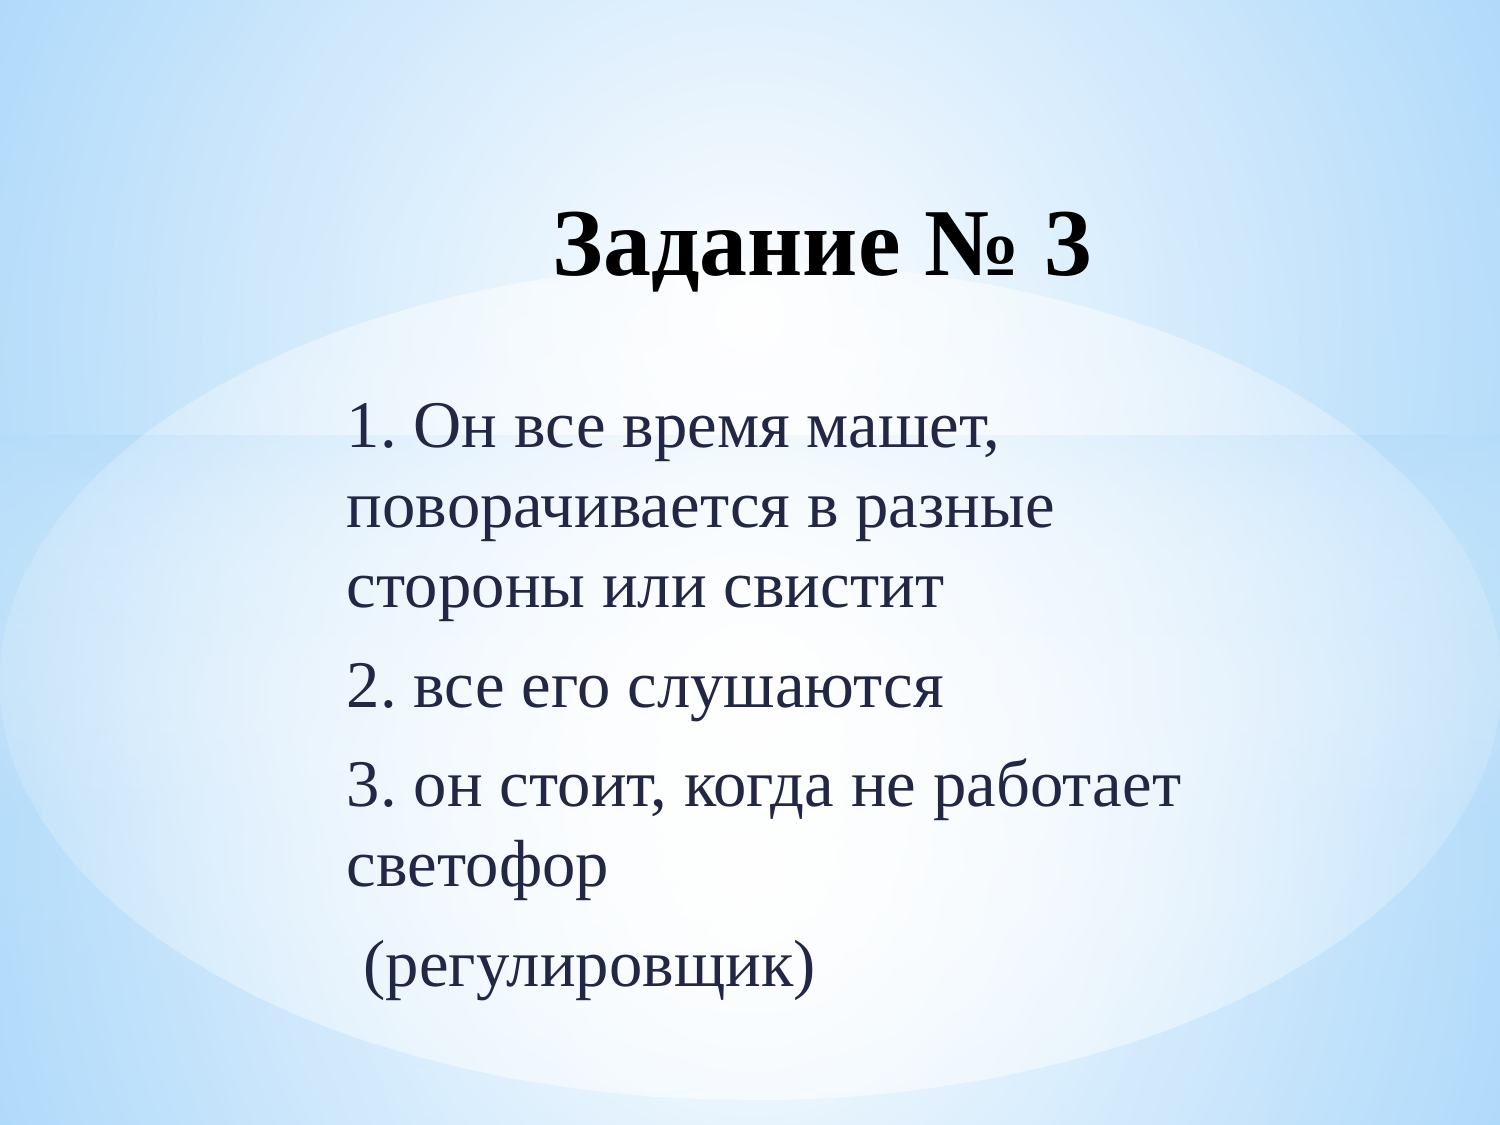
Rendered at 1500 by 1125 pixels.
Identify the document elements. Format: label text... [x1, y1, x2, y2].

list 1. Он все время машет, поворачивается в разные стороны или свистит 2. все его слушаются 3. он стоит, когда не работает светофор (регулировщик) [331, 373, 1312, 1047]
title Задание № 3 [333, 125, 1313, 303]
